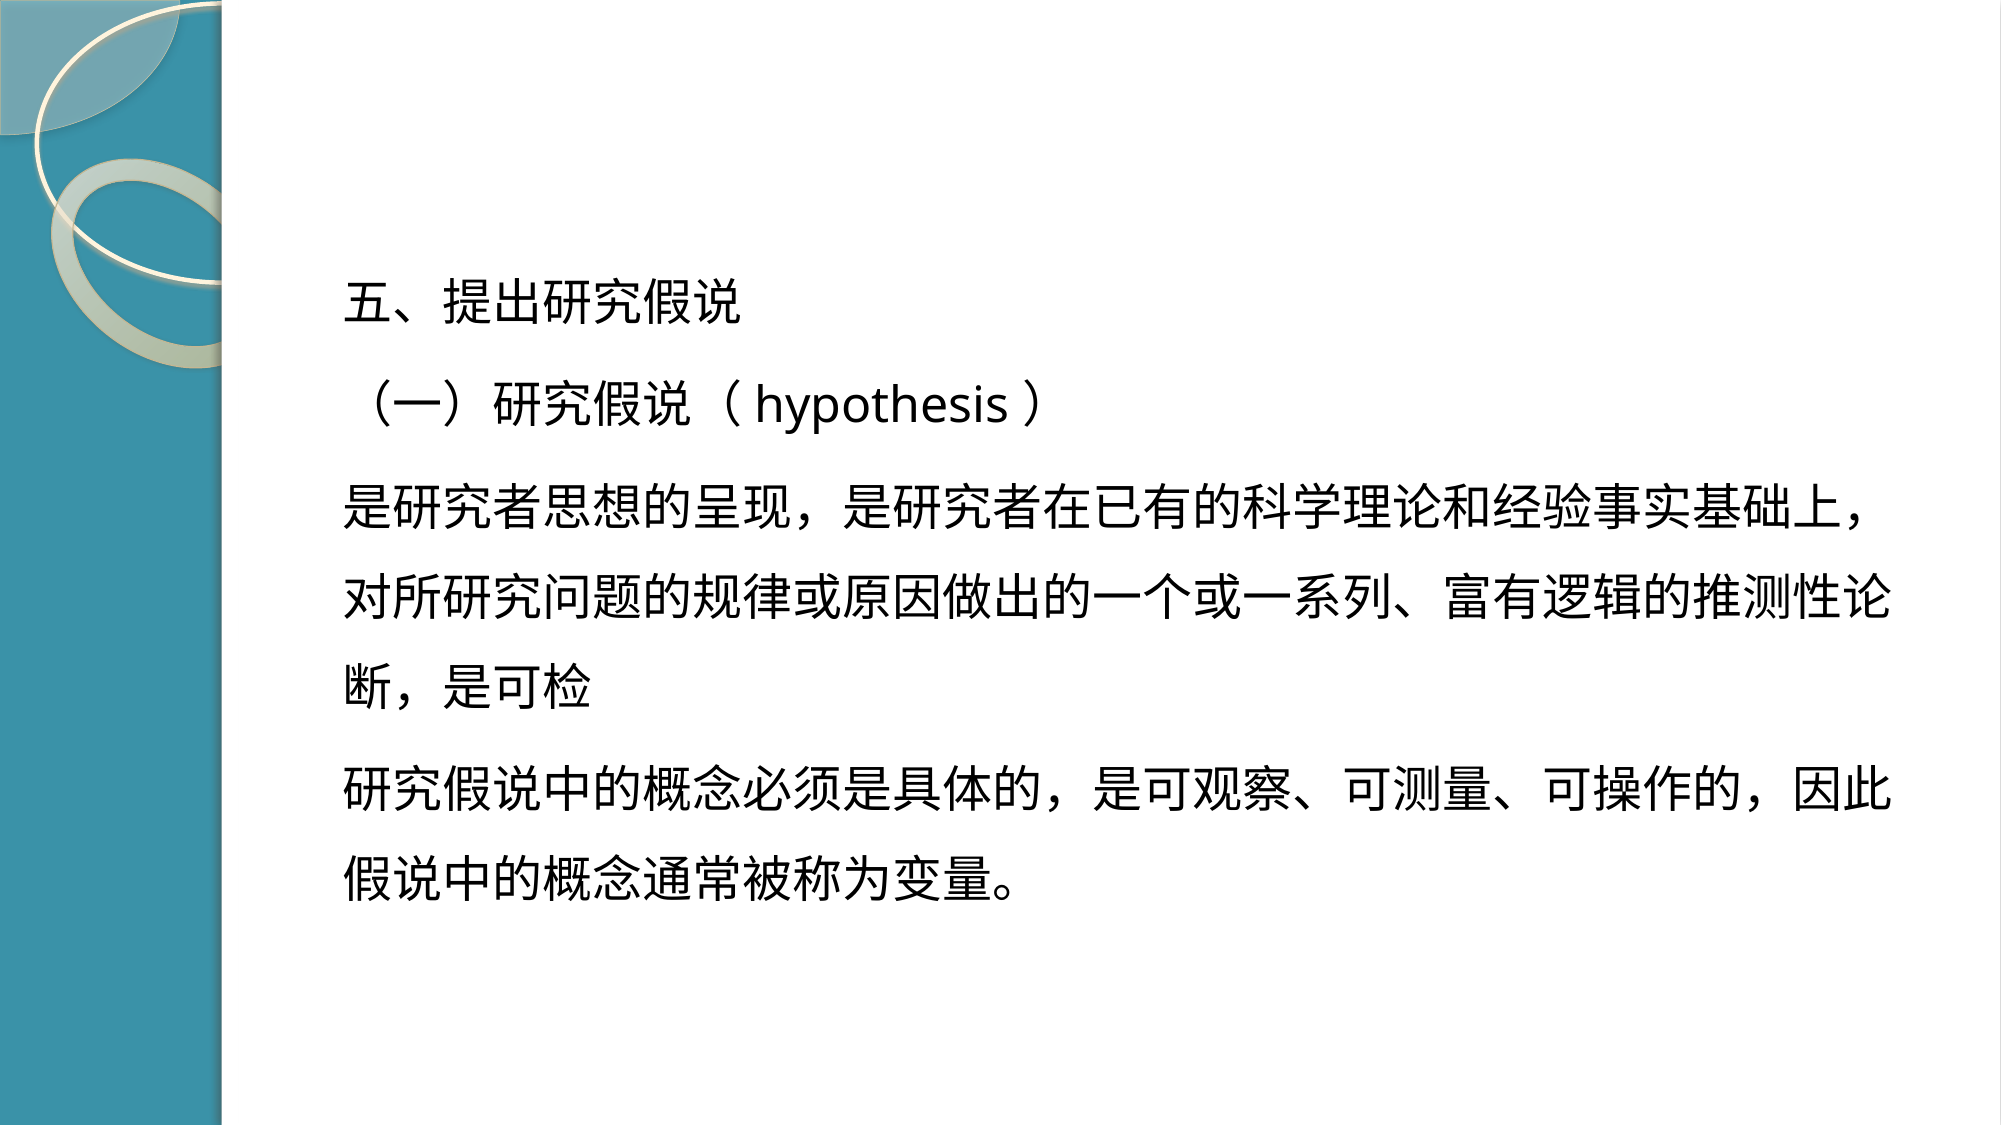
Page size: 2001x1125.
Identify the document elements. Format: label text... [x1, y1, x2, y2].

list 五、提出研究假说 （一）研究假说（hypothesis） 是研究者思想的呈现，是研究者在已有的科学理论和经验事实基础上，对所研究问题的规律或原因做出的一个或一系列、富有逻辑的推测性论断，是可检 研究假说中的概念必须是具体的，是可观察、可测量、可操作的，因此假说中的概念通常被称为变量。 [313, 232, 1954, 1021]
